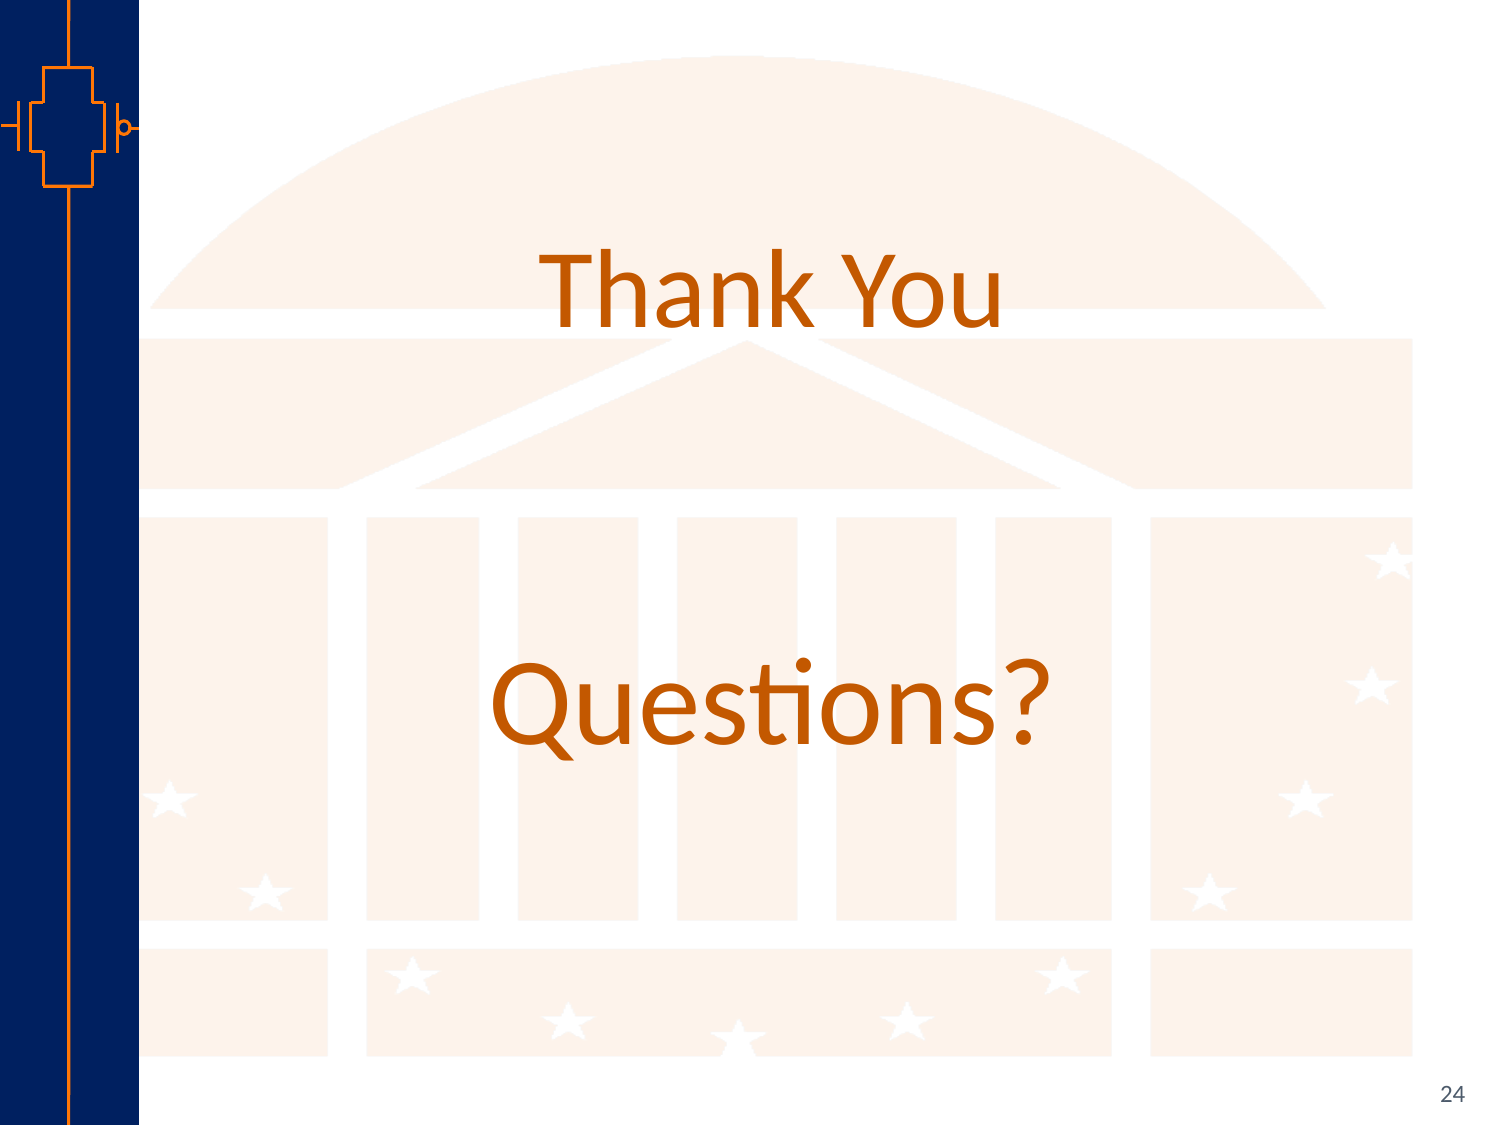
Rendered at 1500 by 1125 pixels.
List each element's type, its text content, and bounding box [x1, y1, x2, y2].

slide_number 24 [1425, 1062, 1488, 1123]
title Thank You Questions? [179, 155, 1367, 777]
